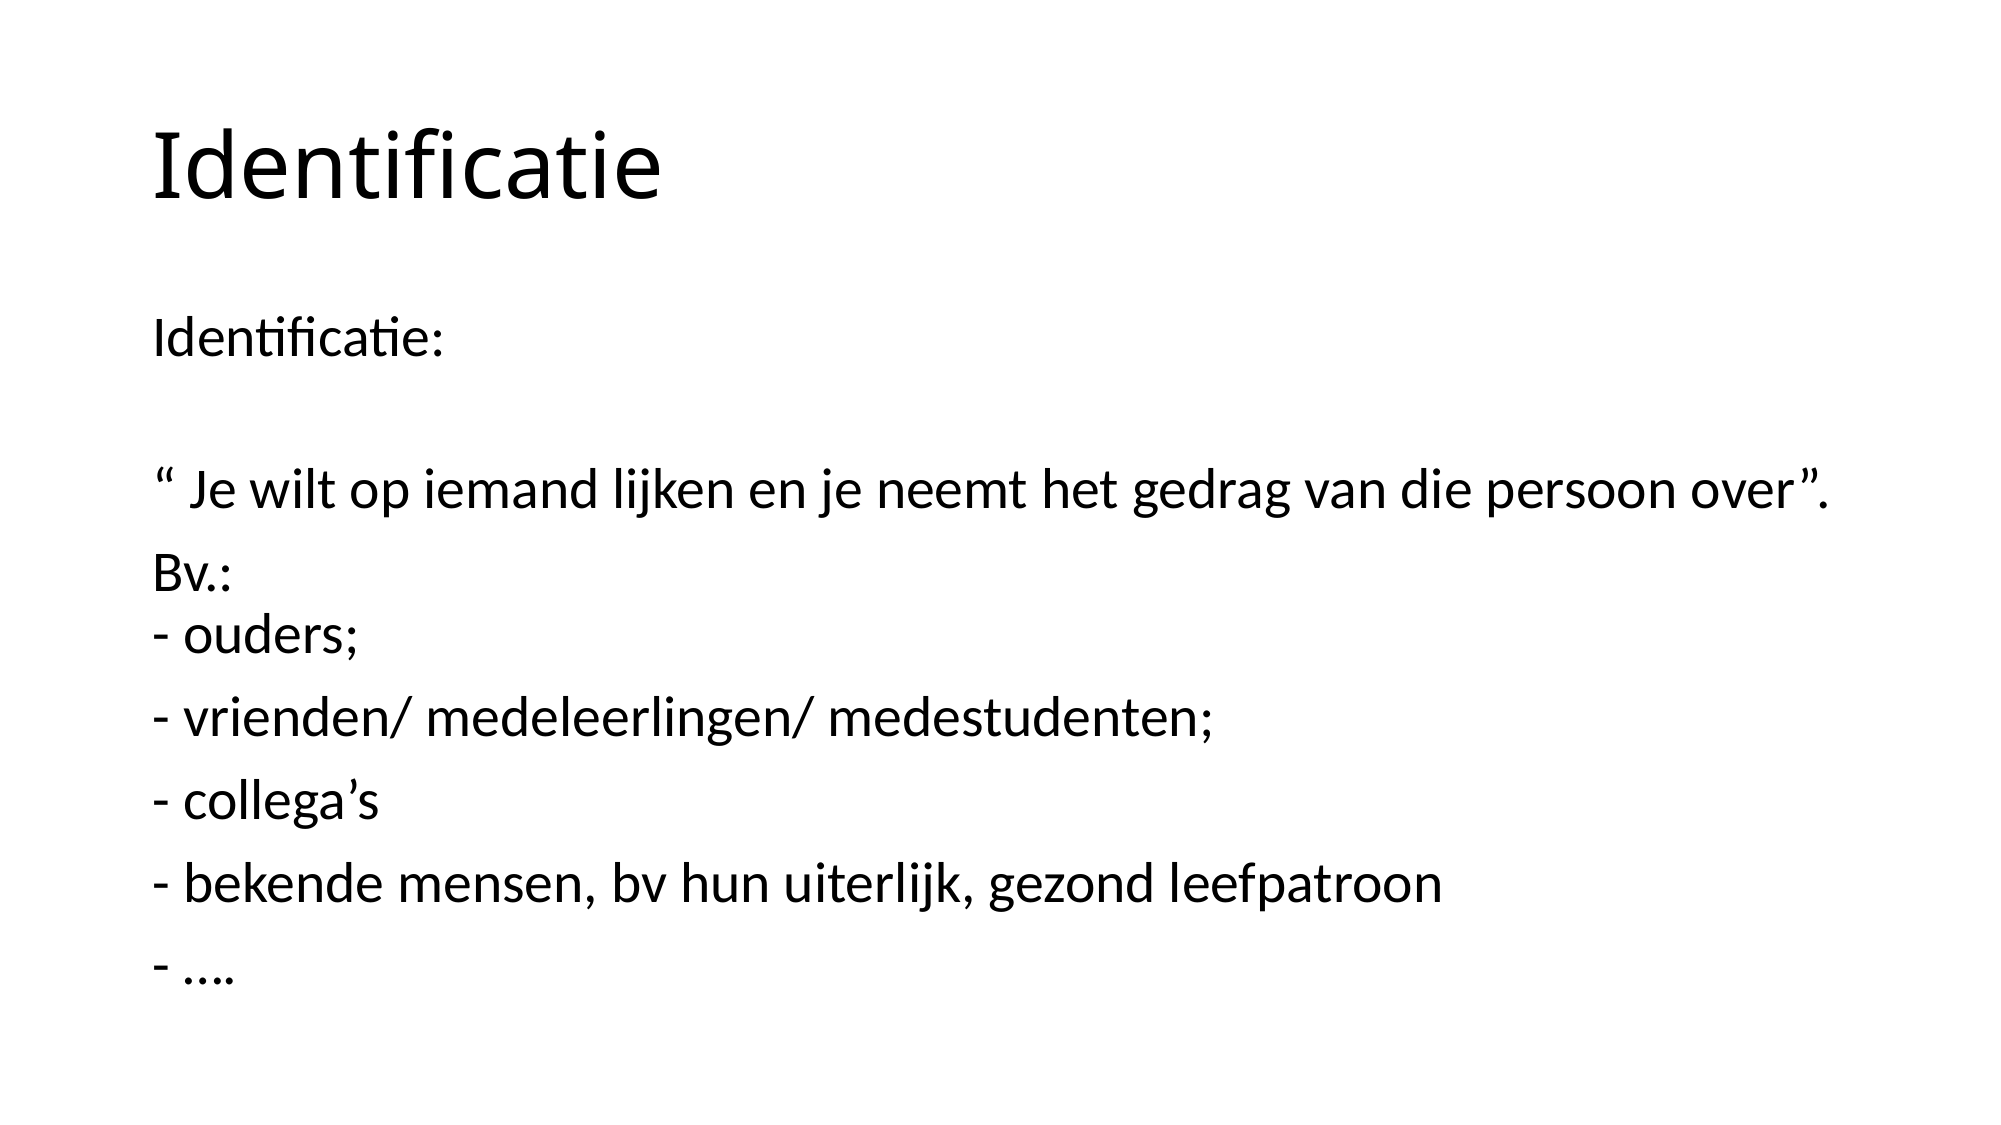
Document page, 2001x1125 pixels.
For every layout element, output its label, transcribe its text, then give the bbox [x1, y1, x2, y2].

list Identificatie: “ Je wilt op iemand lijken en je neemt het gedrag van die persoon over”. Bv.: - ouders; - vrienden/ medeleerlingen/ medestudenten; - collega’s - bekende mensen, bv hun uiterlijk, gezond leefpatroon - …. [137, 299, 1863, 1014]
title Identificatie [137, 59, 1863, 278]
